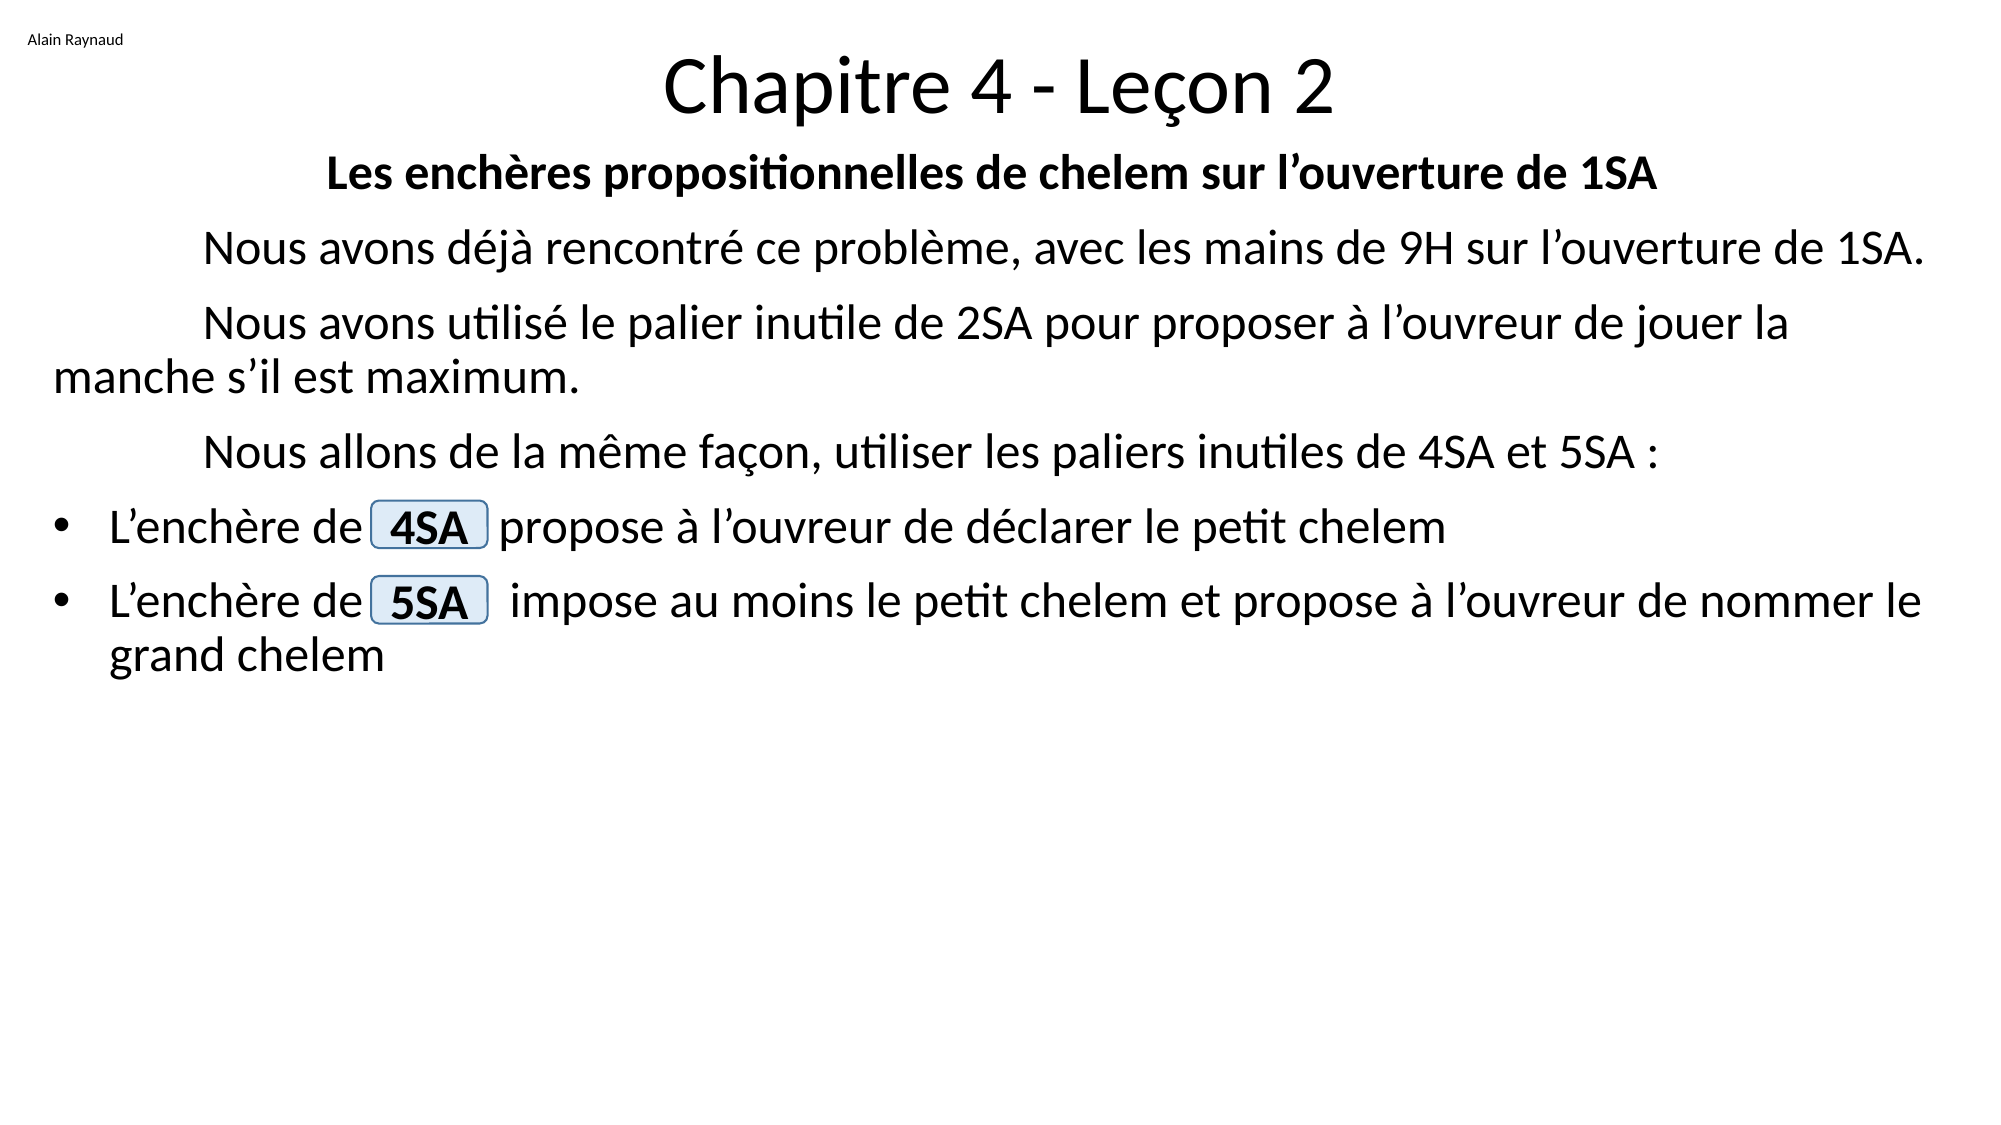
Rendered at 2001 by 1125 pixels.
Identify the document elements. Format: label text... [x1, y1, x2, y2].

text_box Alain Raynaud [12, 21, 147, 57]
subtitle Les enchères propositionnelles de chelem sur l’ouverture de 1SA Nous avons déjà rencontré ce problème, avec les mains de 9H sur l’ouverture de 1SA. Nous avons utilisé le palier inutile de 2SA pour proposer à l’ouvreur de jouer la manche s’il est maximum. Nous allons de la même façon, utiliser les paliers inutiles de 4SA et 5SA : L’enchère de propose à l’ouvreur de déclarer le petit chelem L’enchère de impose au moins le petit chelem et propose à l’ouvreur de nommer le grand chelem [37, 139, 1948, 1088]
text_box 5SA [370, 574, 489, 625]
text_box 4SA [370, 499, 489, 550]
title Chapitre 4 - Leçon 2 [249, 38, 1750, 139]
